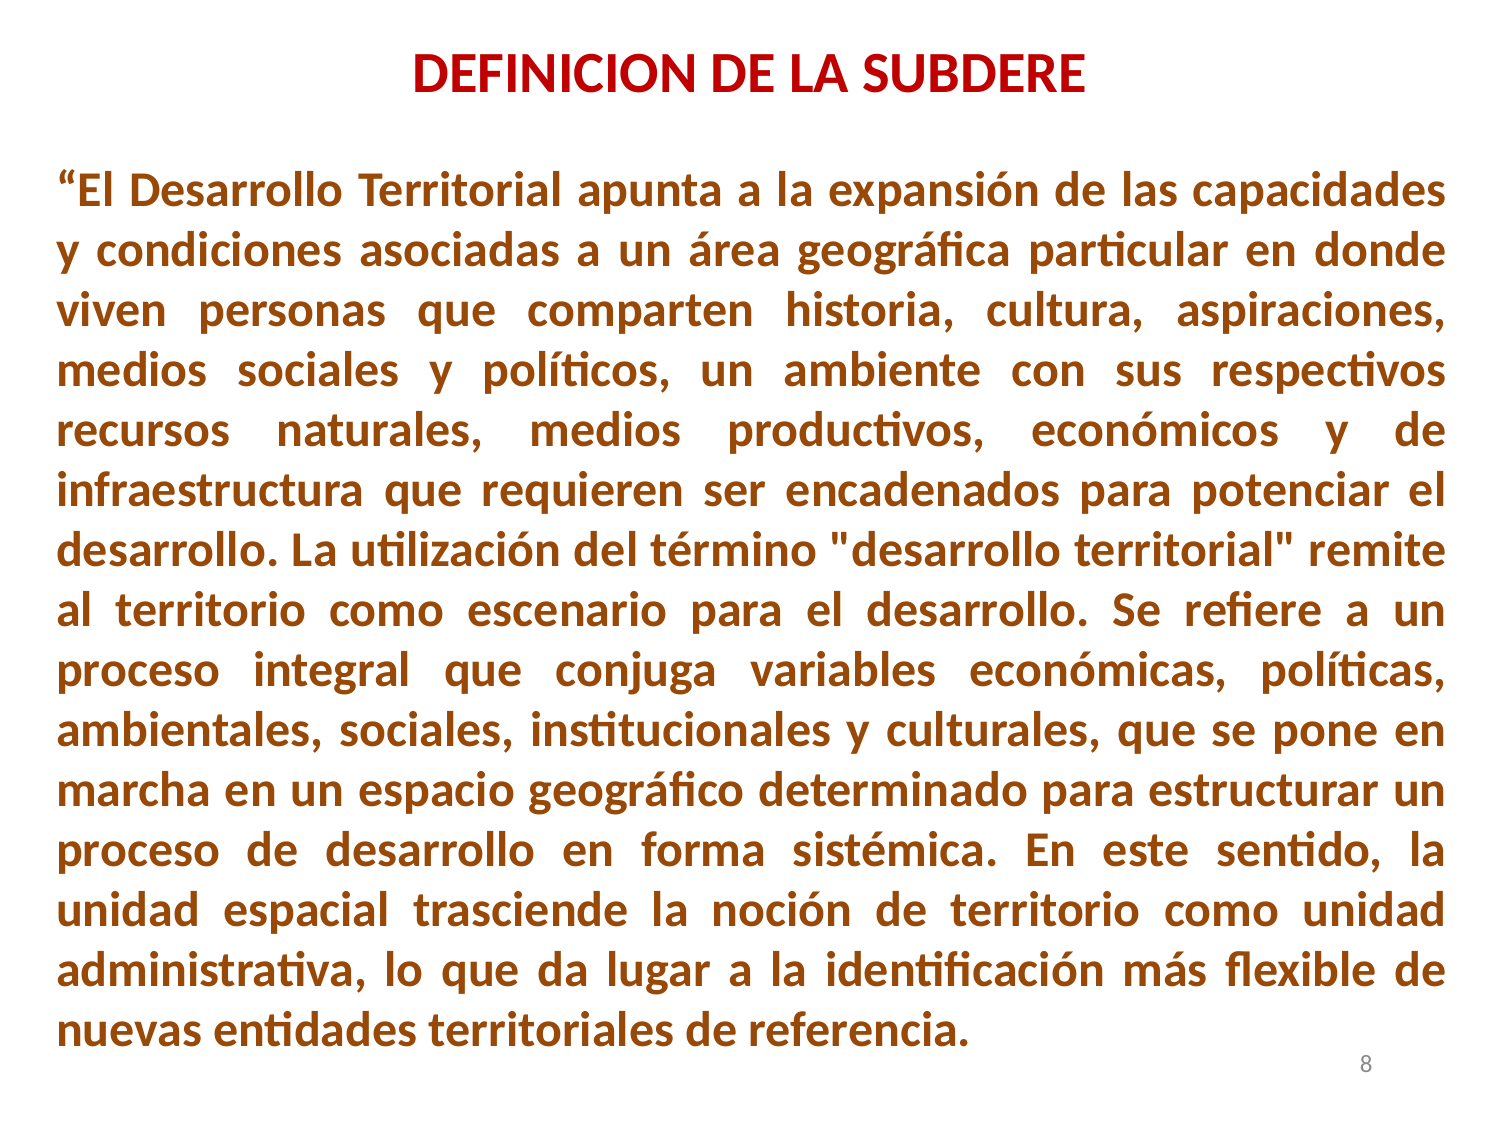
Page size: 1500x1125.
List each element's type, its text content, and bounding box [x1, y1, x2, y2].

slide_number 8 [1074, 1064, 1388, 1100]
title DEFINICION DE LA SUBDERE [112, 19, 1388, 120]
text_box “El Desarrollo Territorial apunta a la expansión de las capacidades y condiciones asociadas a un área geográfica particular en donde viven personas que comparten historia, cultura, aspiraciones, medios sociales y políticos, un ambiente con sus respectivos recursos naturales, medios productivos, económicos y de infraestructura que requieren ser encadenados para potenciar el desarrollo. La utilización del término "desarrollo territorial" remite al territorio como escenario para el desarrollo. Se refiere a un proceso integral que conjuga variables económicas, políticas, ambientales, sociales, institucionales y culturales, que se pone en marcha en un espacio geográfico determinado para estructurar un proceso de desarrollo en forma sistémica. En este sentido, la unidad espacial trasciende la noción de territorio como unidad administrativa, lo que da lugar a la identificación más flexible de nuevas entidades territoriales de referencia. [41, 148, 1463, 1064]
